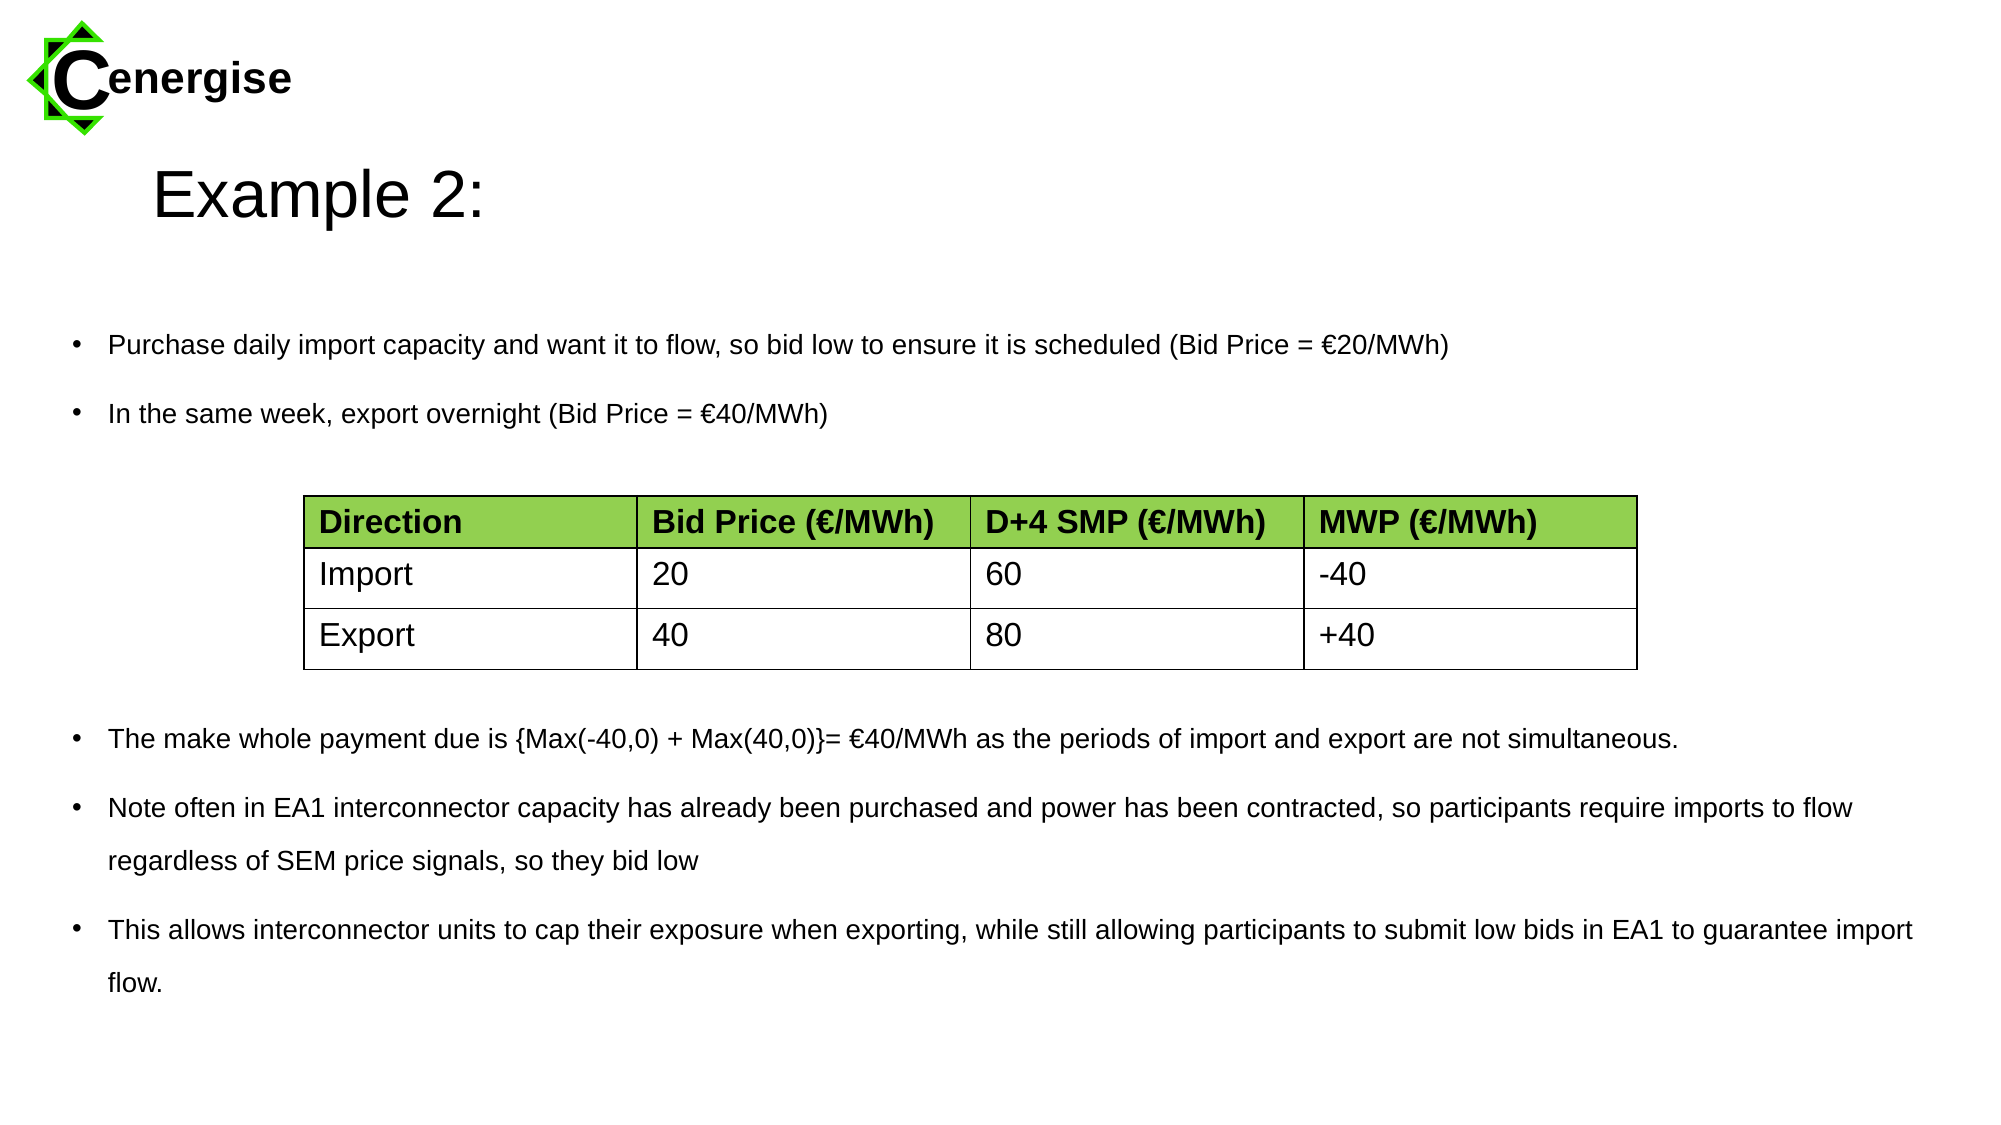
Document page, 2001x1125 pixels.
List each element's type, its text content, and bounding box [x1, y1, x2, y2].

table_header D+4 SMP (€/MWh) [971, 497, 1303, 547]
table_cell -40 [1305, 549, 1636, 608]
table_cell Import [305, 549, 636, 608]
table_header MWP (€/MWh) [1305, 497, 1636, 547]
list Purchase daily import capacity and want it to flow, so bid low to ensure it is scheduled (Bid Price = €20/MWh) In the same week, export overnight (Bid Price = €40/MWh) The make whole payment due is {Max(-40,0) + Max(40,0)}= €40/MWh as the periods of import and export are not simultaneous. Note often in EA1 interconnector capacity has already been purchased and power has been contracted, so participants require imports to flow regardless of SEM price signals, so they bid low This allows interconnector units to cap their exposure when exporting, while still allowing participants to submit low bids in EA1 to guarantee import flow. [57, 299, 1950, 1014]
table_header Bid Price (€/MWh) [638, 497, 970, 547]
table_cell 60 [971, 549, 1303, 608]
title Example 2: [137, 114, 1863, 278]
table_cell 40 [638, 609, 970, 669]
table_cell 80 [971, 609, 1303, 669]
table_cell Export [305, 609, 636, 669]
table_cell 20 [638, 549, 970, 608]
table_cell +40 [1305, 609, 1636, 669]
table_header Direction [305, 497, 636, 547]
